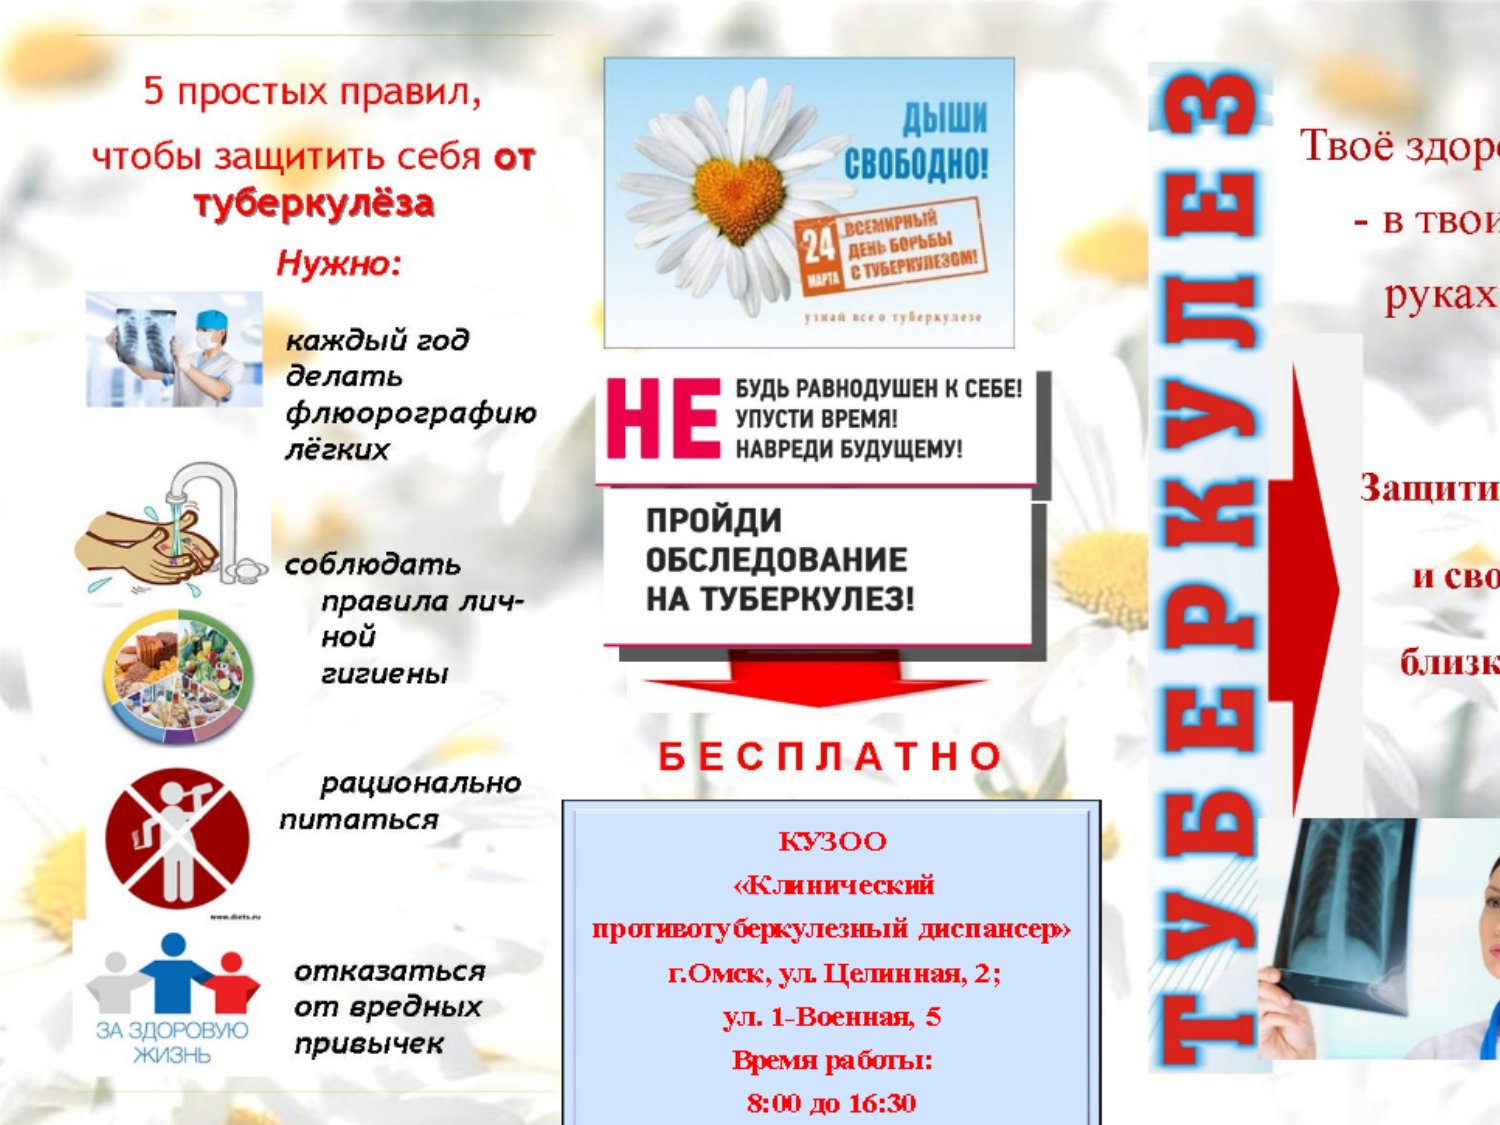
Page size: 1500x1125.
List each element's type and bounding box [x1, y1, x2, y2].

text_box [0, 0, 1500, 1125]
